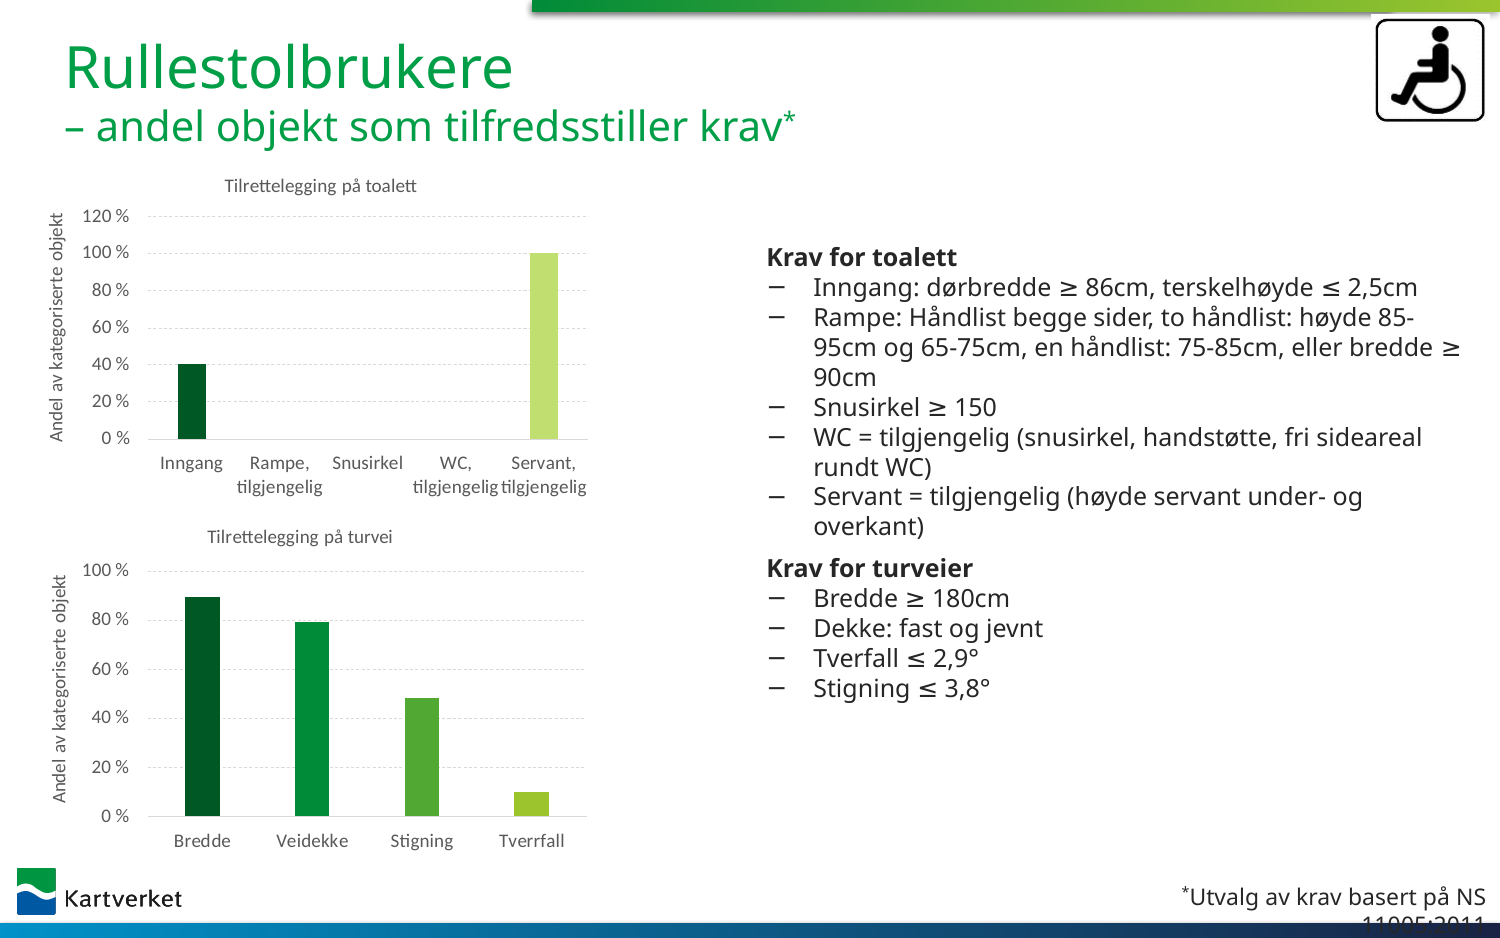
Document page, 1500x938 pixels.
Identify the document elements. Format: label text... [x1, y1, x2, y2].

text_box Krav for turveier Bredde ≥ 180cm Dekke: fast og jevnt Tverfall ≤ 2,9° Stigning ≤ 3,8° [751, 545, 1483, 710]
picture [41, 520, 598, 859]
text_box *Utvalg av krav basert på NS 11005:2011 [1068, 873, 1500, 938]
picture [41, 166, 599, 505]
picture [1371, 13, 1491, 127]
text_box Krav for toalett Inngang: dørbredde ≥ 86cm, terskelhøyde ≤ 2,5cm Rampe: Håndlist begge sider, to håndlist: høyde 85-95cm og 65-75cm, en håndlist: 75-85cm, eller bredde ≥ 90cm Snusirkel ≥ 150 WC = tilgjengelig (snusirkel, handstøtte, fri sideareal rundt WC) Servant = tilgjengelig (høyde servant under- og overkant) [751, 234, 1483, 545]
text_box Rullestolbrukere – andel objekt som tilfredsstiller krav* [49, 14, 1431, 158]
